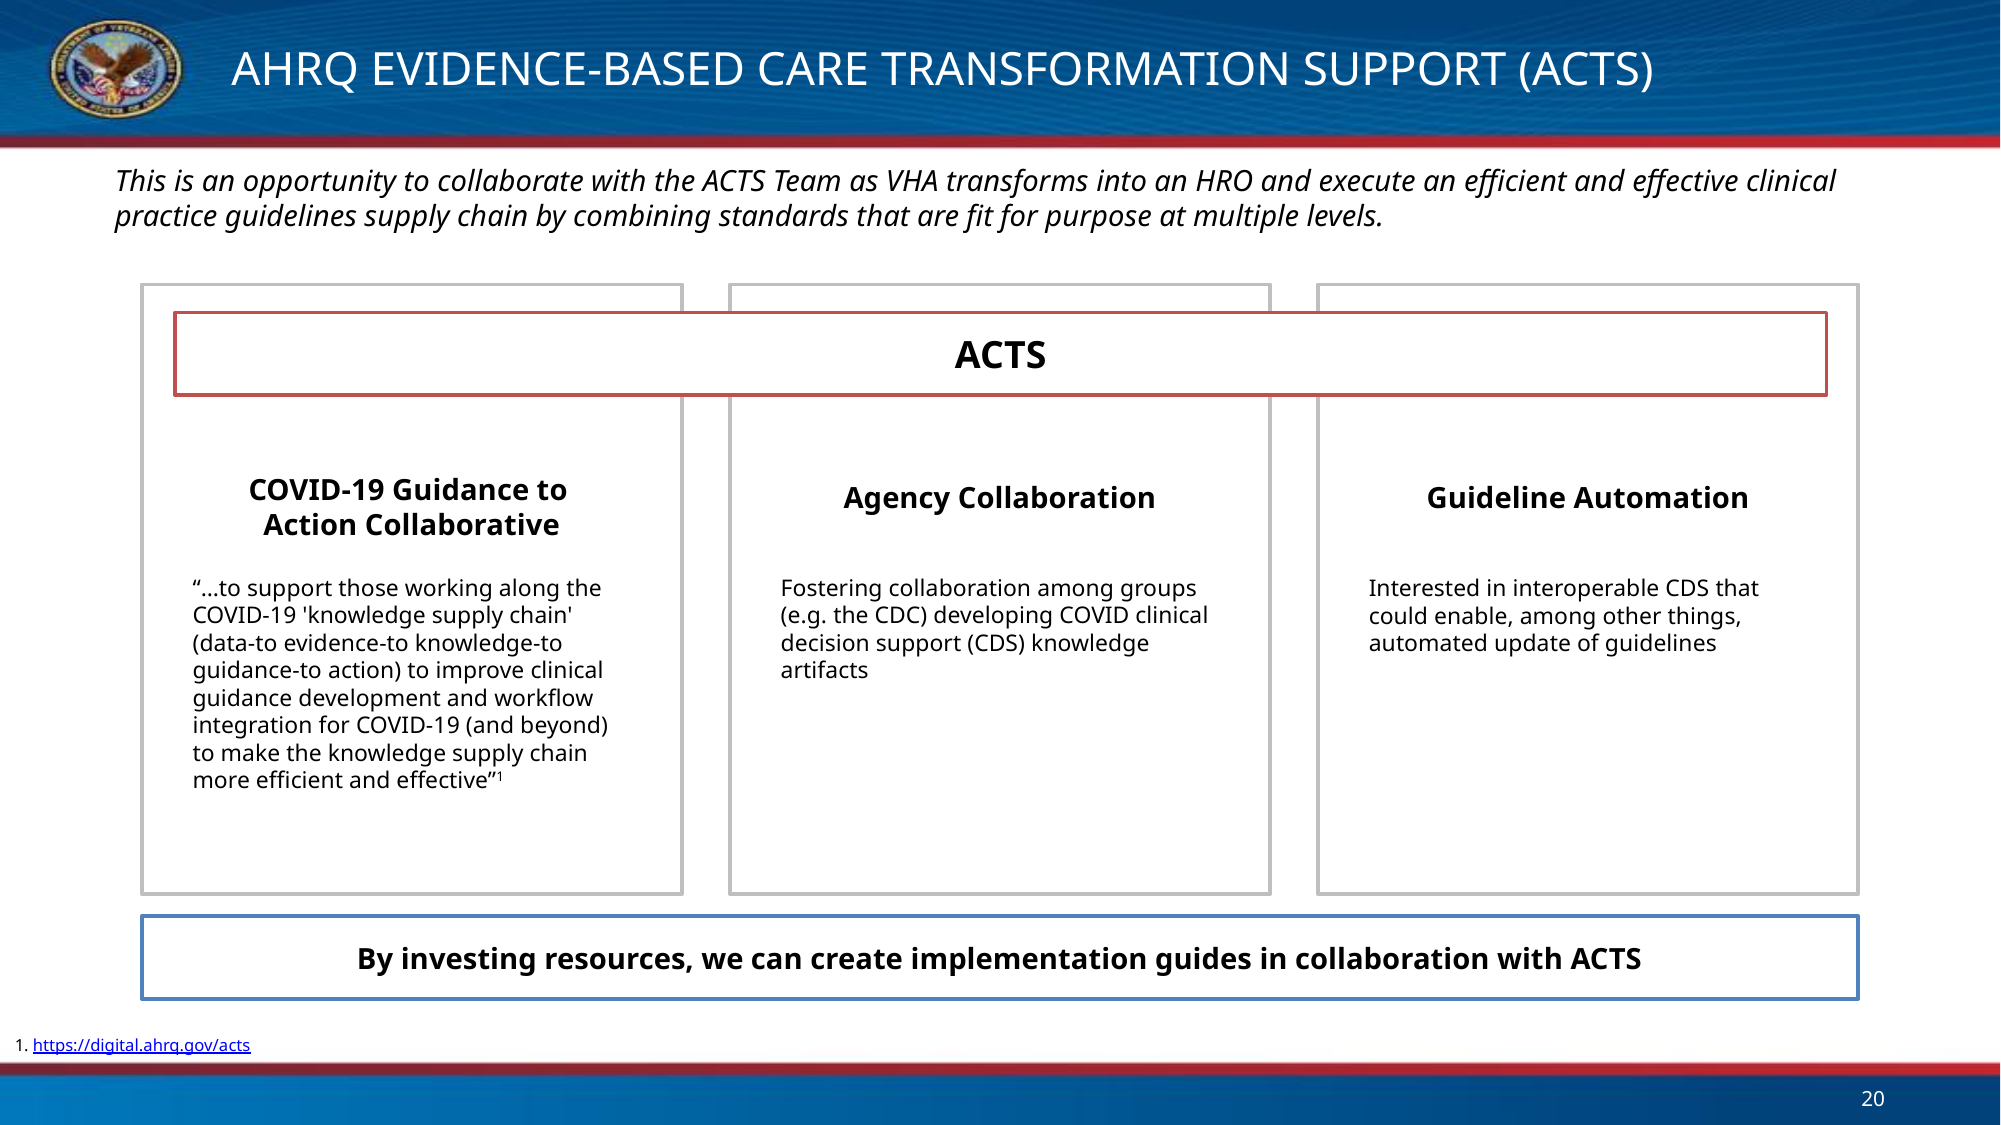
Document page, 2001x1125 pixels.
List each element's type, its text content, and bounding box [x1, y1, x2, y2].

list This is an opportunity to collaborate with the ACTS Team as VHA transforms into an HRO and execute an efficient and effective clinical practice guidelines supply chain by combining standards that are fit for purpose at multiple levels. [99, 154, 1900, 224]
picture [0, 0, 2001, 1125]
text_box 1. https://digital.ahrq.gov/acts [0, 1026, 1075, 1065]
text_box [141, 284, 1859, 1000]
slide_number 20 [1433, 1074, 1900, 1125]
title AHRQ evidence-based Care Transformation Support (ACTS) [216, 32, 1900, 113]
